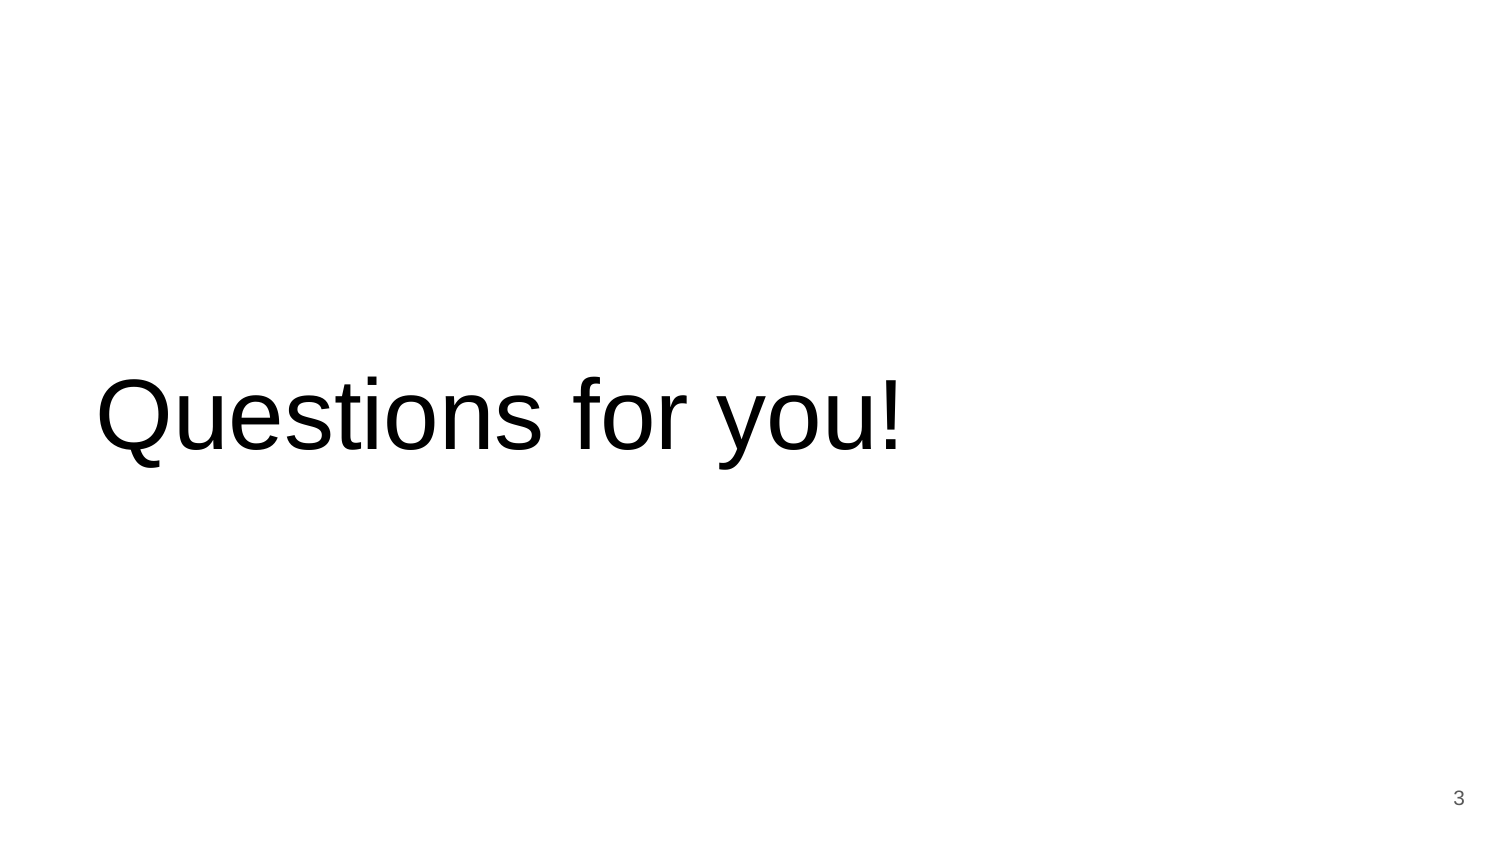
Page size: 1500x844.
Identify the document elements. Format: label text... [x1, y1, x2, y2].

slide_number ‹#› [1389, 764, 1480, 830]
title Questions for you! [80, 73, 1125, 745]
